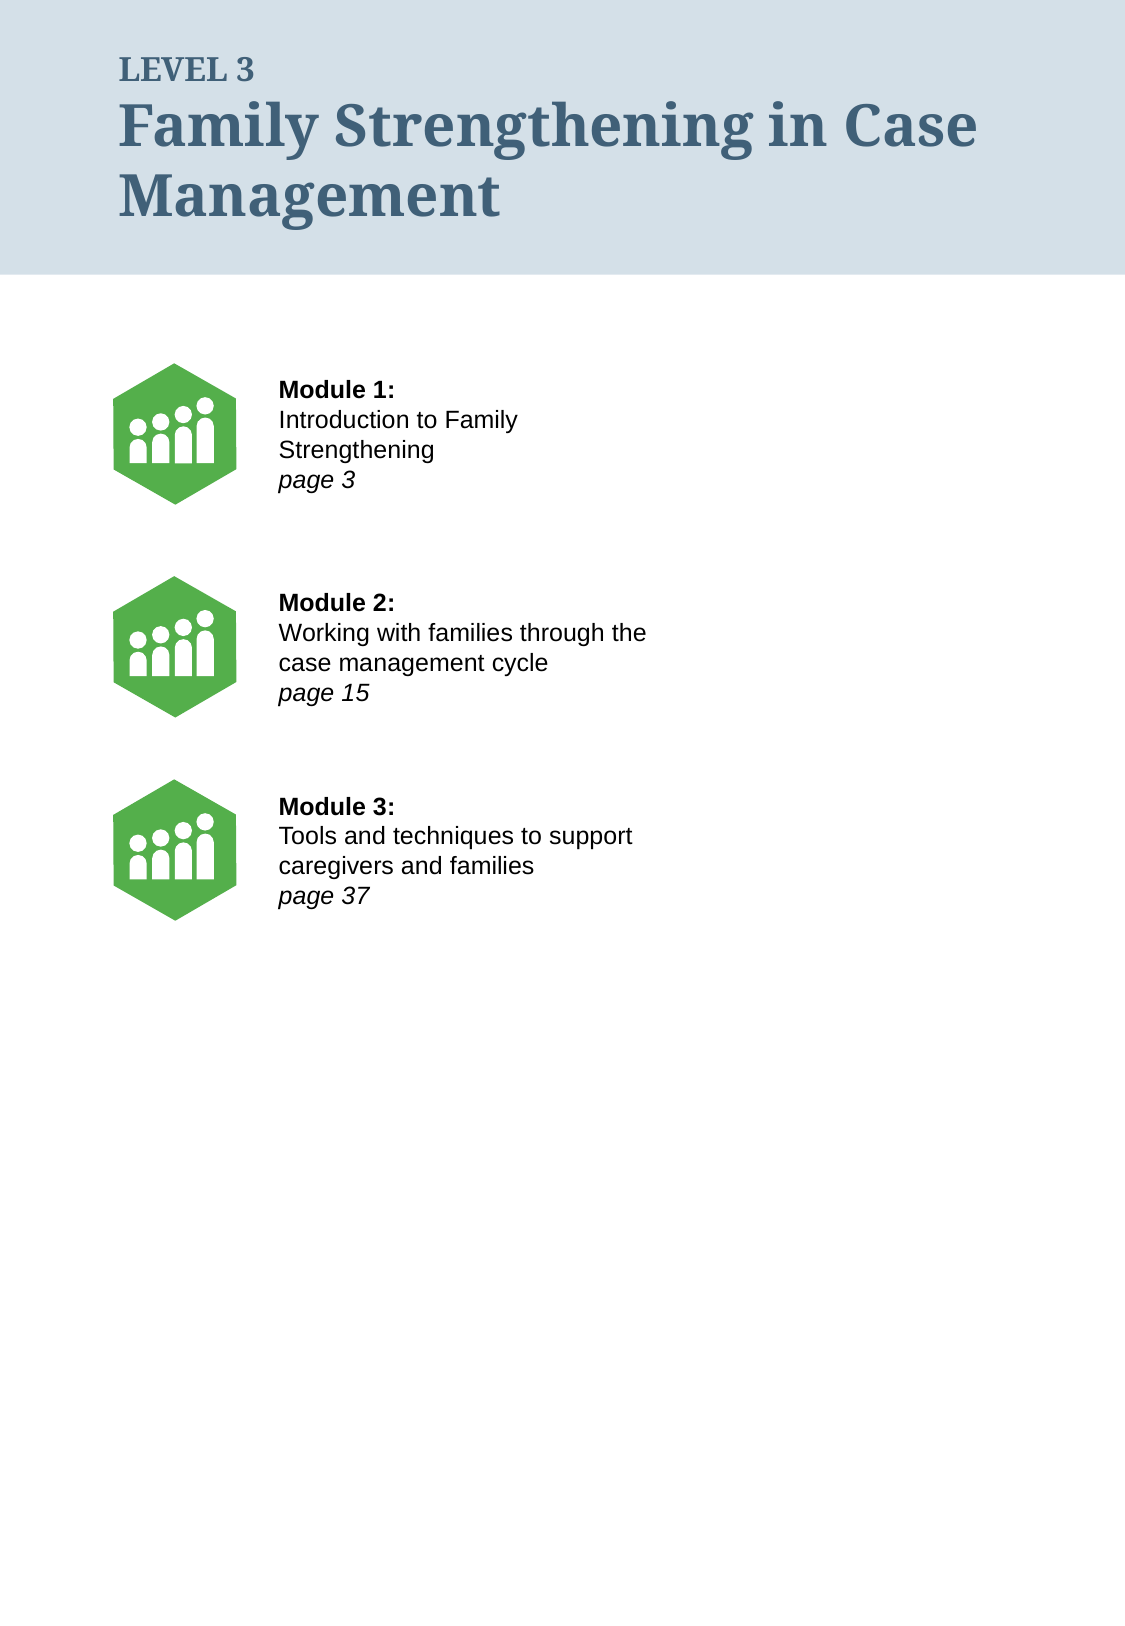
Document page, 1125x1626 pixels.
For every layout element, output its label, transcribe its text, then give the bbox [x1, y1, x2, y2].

text_box [0, 0, 1125, 276]
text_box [103, 579, 667, 716]
text_box LEVEL 3 Family Strengthening in Case Management [103, 41, 1053, 236]
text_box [103, 782, 667, 919]
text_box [103, 366, 667, 503]
